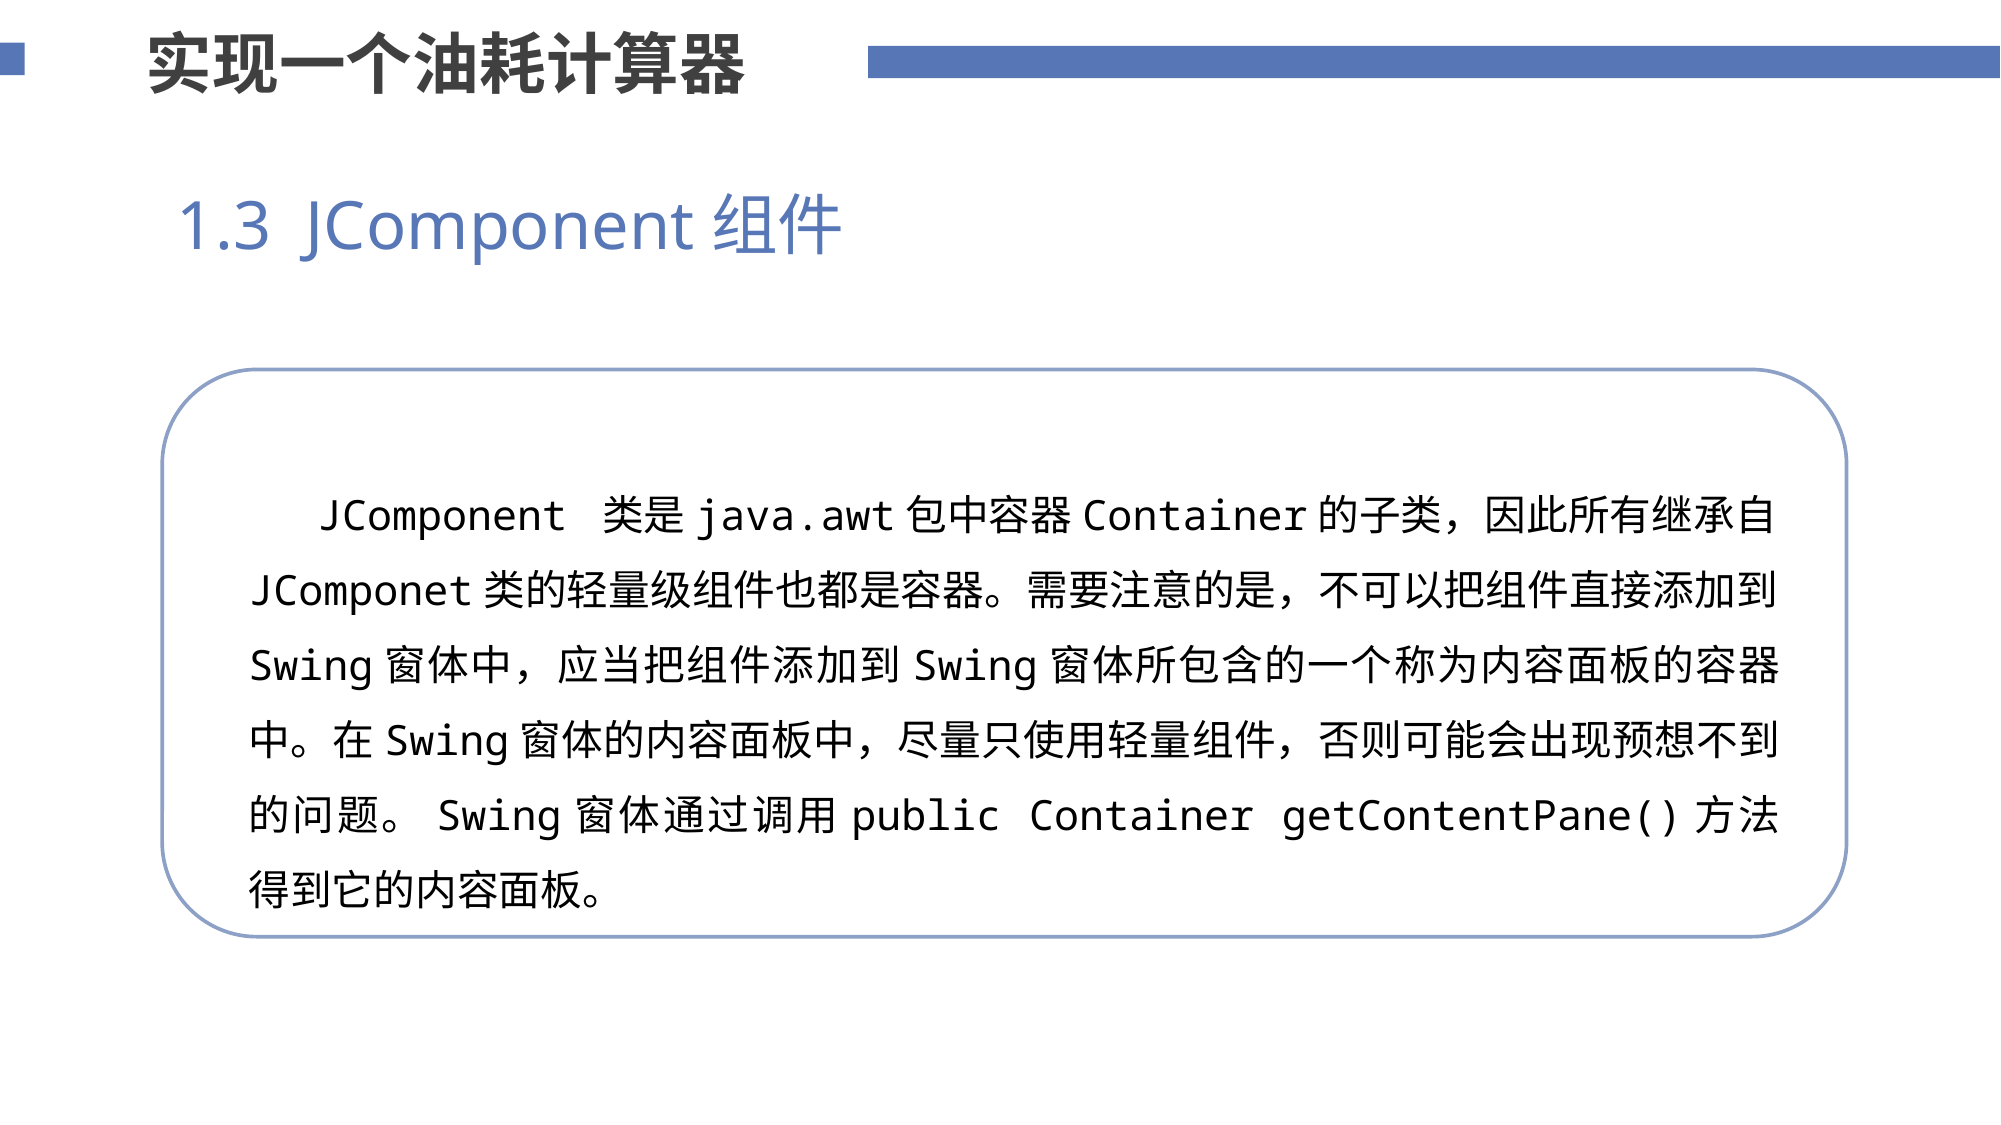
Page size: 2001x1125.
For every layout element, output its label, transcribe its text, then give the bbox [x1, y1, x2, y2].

text_box [867, 45, 2000, 79]
text_box [0, 41, 26, 76]
text_box [161, 368, 1848, 938]
text_box JComponent 类是java.awt包中容器Container的子类，因此所有继承自JComponet类的轻量级组件也都是容器。需要注意的是，不可以把组件直接添加到Swing窗体中，应当把组件添加到Swing窗体所包含的一个称为内容面板的容器中。在Swing窗体的内容面板中，尽量只使用轻量组件，否则可能会出现预想不到的问题。Swing窗体通过调用public Container getContentPane()方法得到它的内容面板。 [233, 456, 1796, 921]
text_box 实现一个油耗计算器 [145, 21, 747, 102]
text_box 1.3 JComponent组件 [162, 175, 905, 271]
